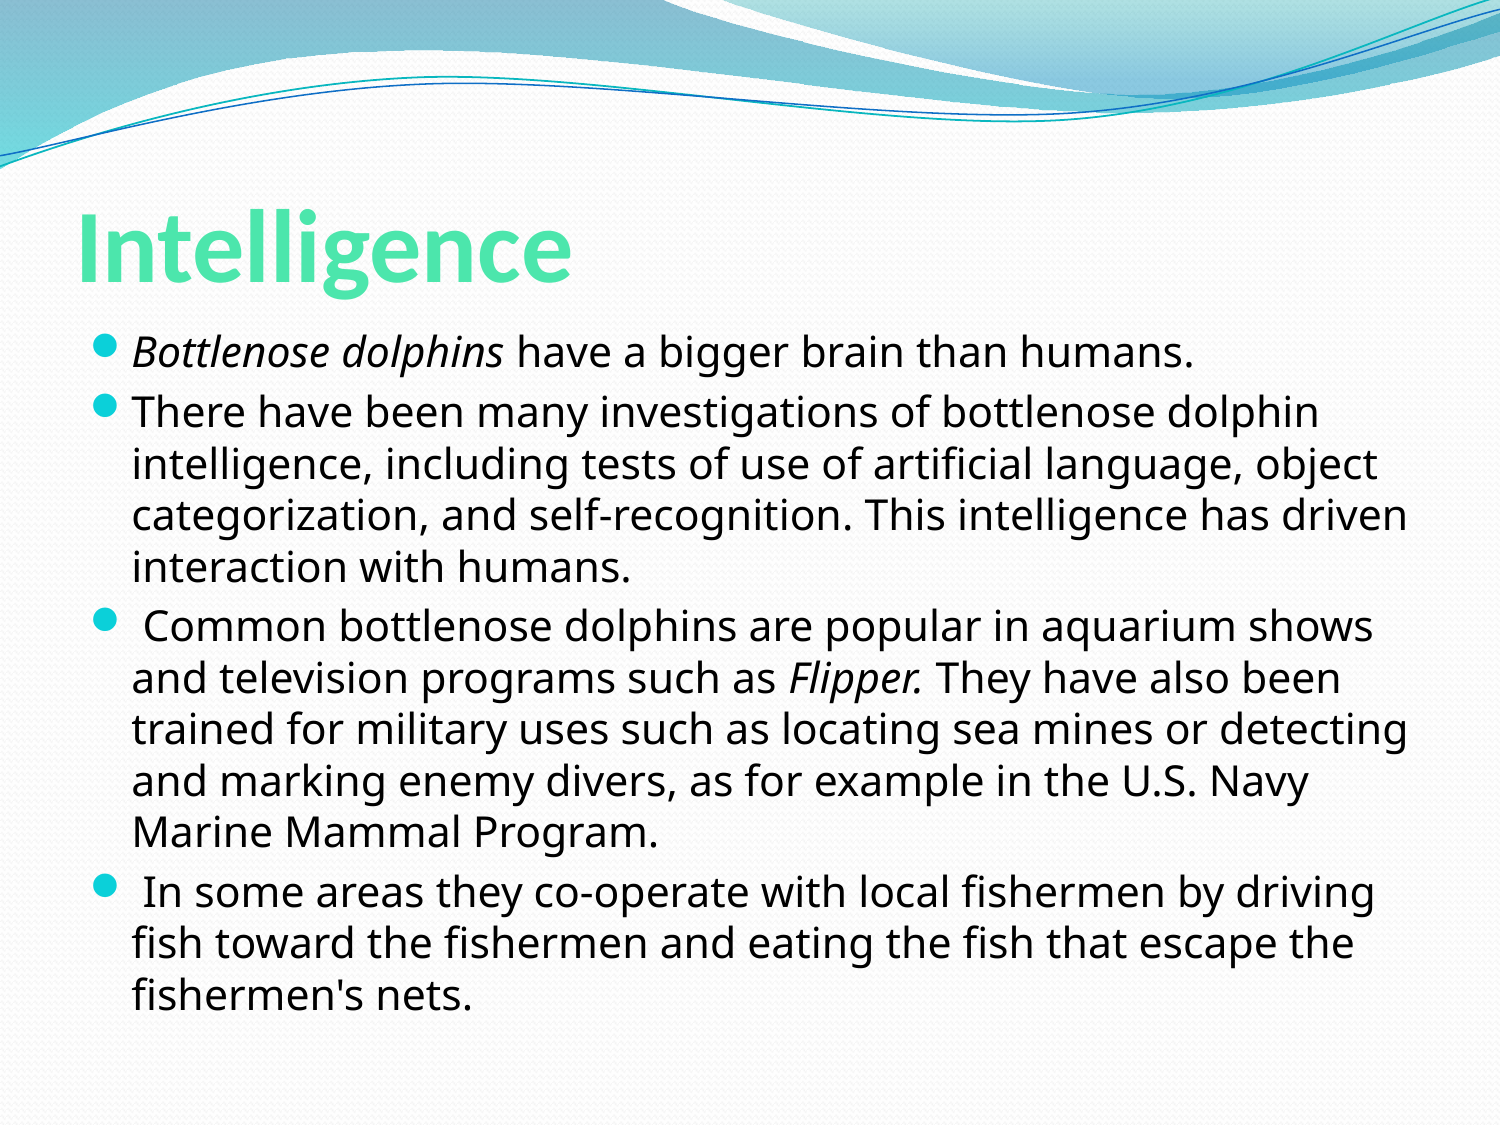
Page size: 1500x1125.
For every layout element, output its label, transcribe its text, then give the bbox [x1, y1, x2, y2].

list Bottlenose dolphins have a bigger brain than humans. There have been many investigations of bottlenose dolphin intelligence, including tests of use of artificial language, object categorization, and self-recognition. This intelligence has driven interaction with humans. Common bottlenose dolphins are popular in aquarium shows and television programs such as Flipper. They have also been trained for military uses such as locating sea mines or detecting and marking enemy divers, as for example in the U.S. Navy Marine Mammal Program. In some areas they co-operate with local fishermen by driving fish toward the fishermen and eating the fish that escape the fishermen's nets. [75, 317, 1425, 1038]
title Intelligence [75, 115, 1425, 303]
